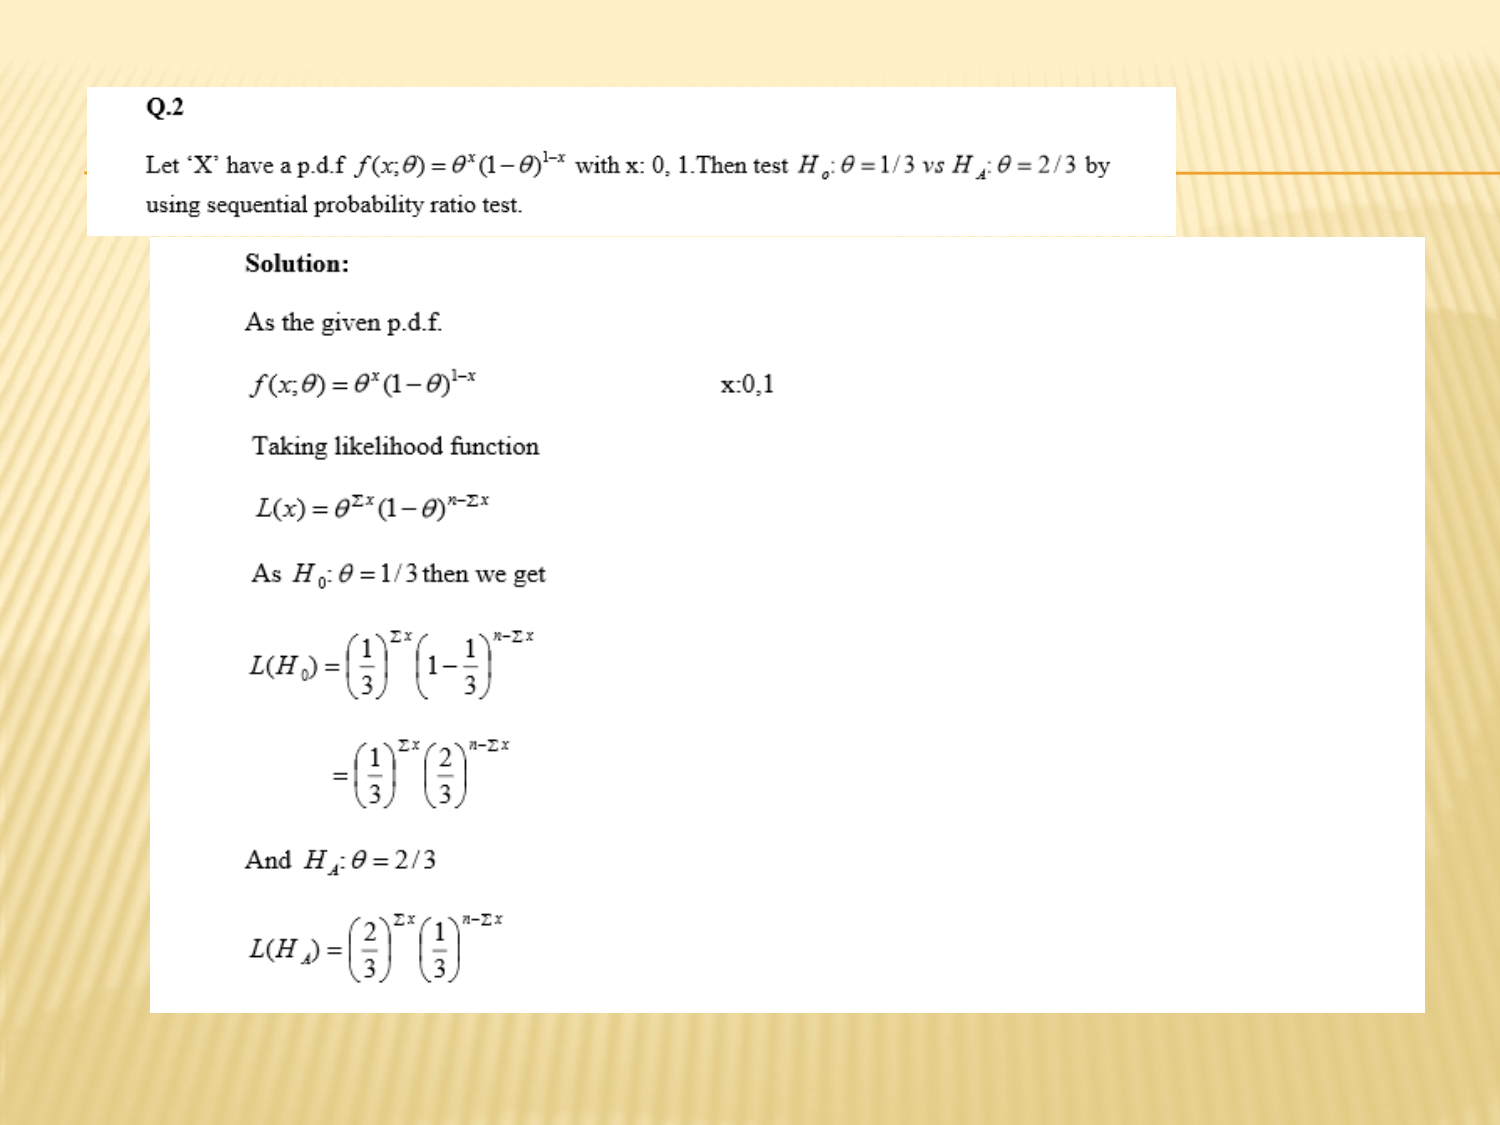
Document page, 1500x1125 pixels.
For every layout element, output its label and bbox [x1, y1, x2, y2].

picture [149, 237, 1426, 1013]
list [87, 87, 1176, 237]
